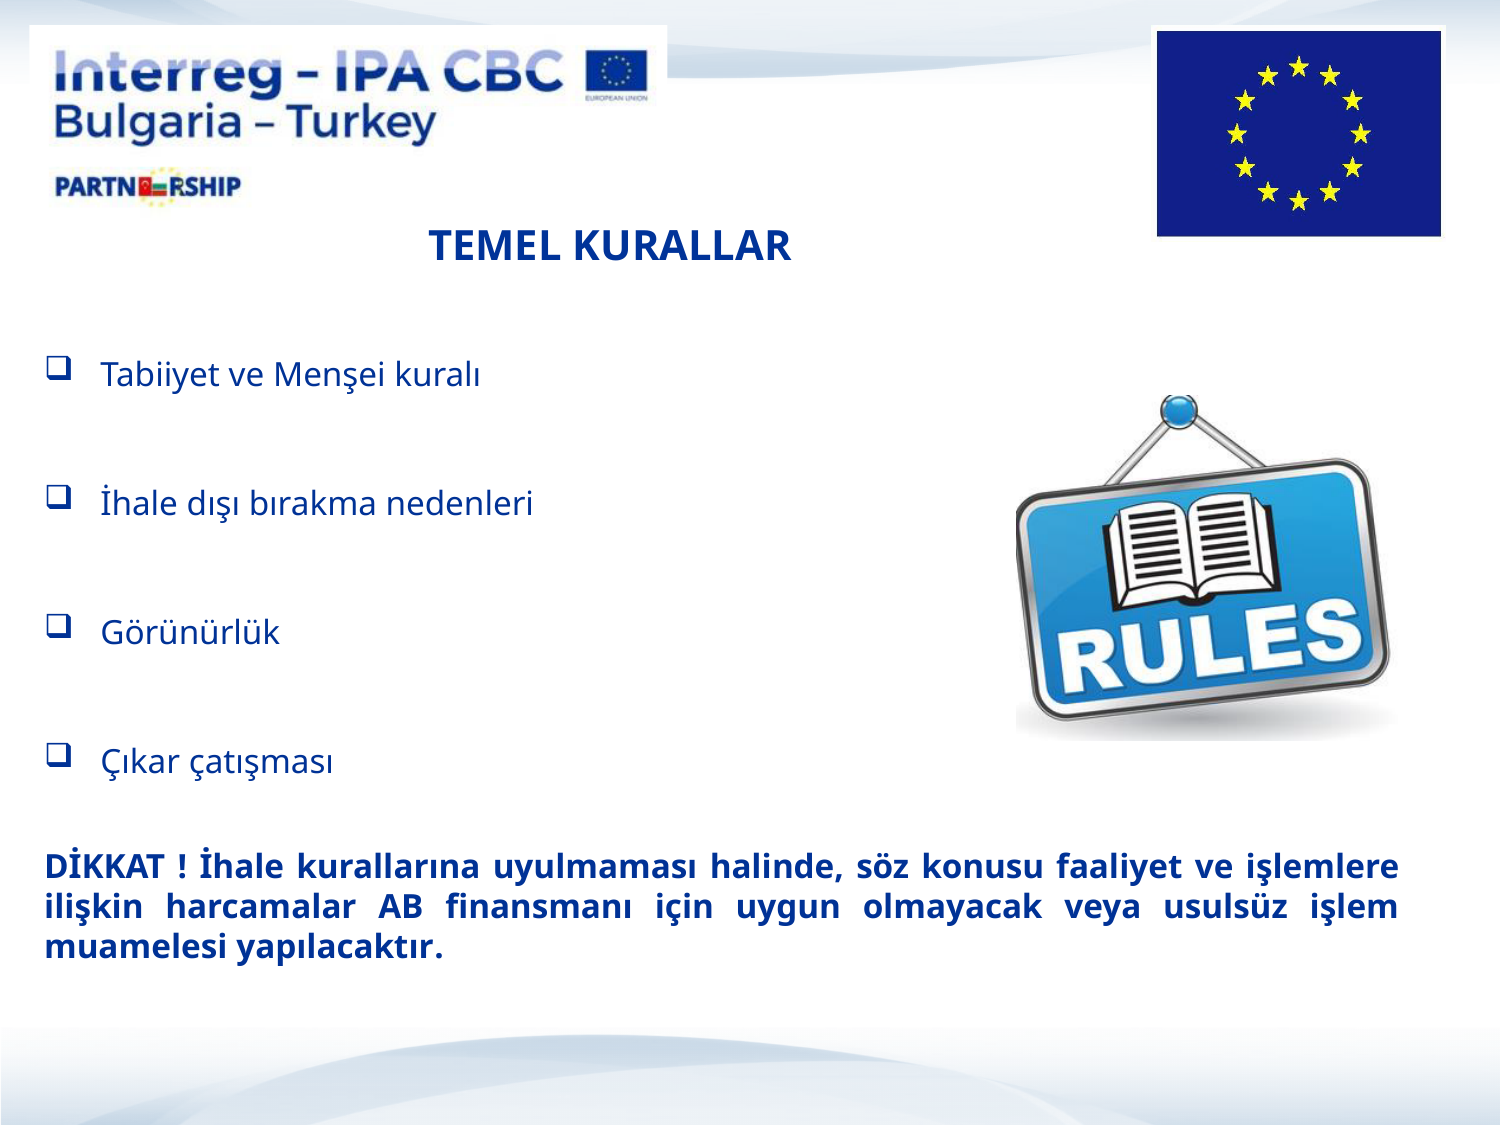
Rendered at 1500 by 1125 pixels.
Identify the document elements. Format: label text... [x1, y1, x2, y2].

picture [1016, 395, 1412, 741]
picture [0, 1027, 1500, 1125]
picture [0, 0, 1500, 242]
text_box Tabiiyet ve Menşei kuralı İhale dışı bırakma nedenleri Görünürlük Çıkar çatışması DİKKAT ! İhale kurallarına uyulmaması halinde, söz konusu faaliyet ve işlemlere ilişkin harcamalar AB finansmanı için uygun olmayacak veya usulsüz işlem muamelesi yapılacaktır. [29, 305, 1416, 1017]
title TEMEL KURALLAR [395, 184, 880, 310]
